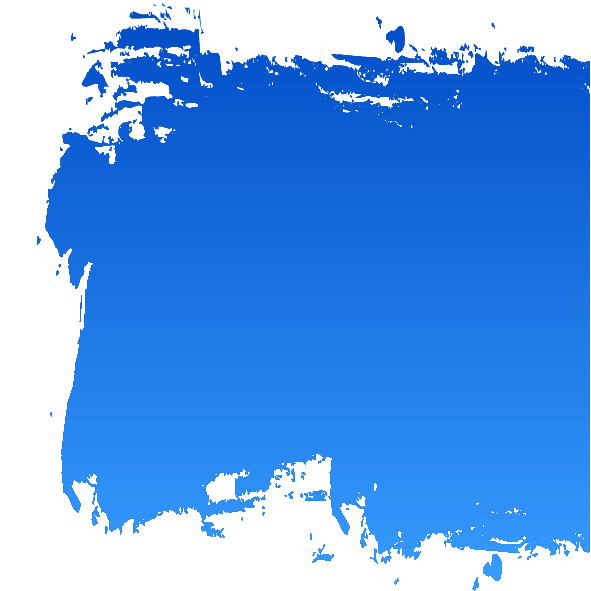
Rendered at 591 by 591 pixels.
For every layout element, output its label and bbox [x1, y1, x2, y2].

text_box [184, 7, 190, 16]
text_box [472, 577, 479, 591]
text_box [375, 16, 382, 30]
text_box [160, 9, 172, 21]
text_box [198, 8, 204, 35]
text_box [483, 554, 502, 581]
text_box [45, 21, 591, 564]
text_box [36, 236, 41, 245]
text_box [129, 11, 161, 24]
